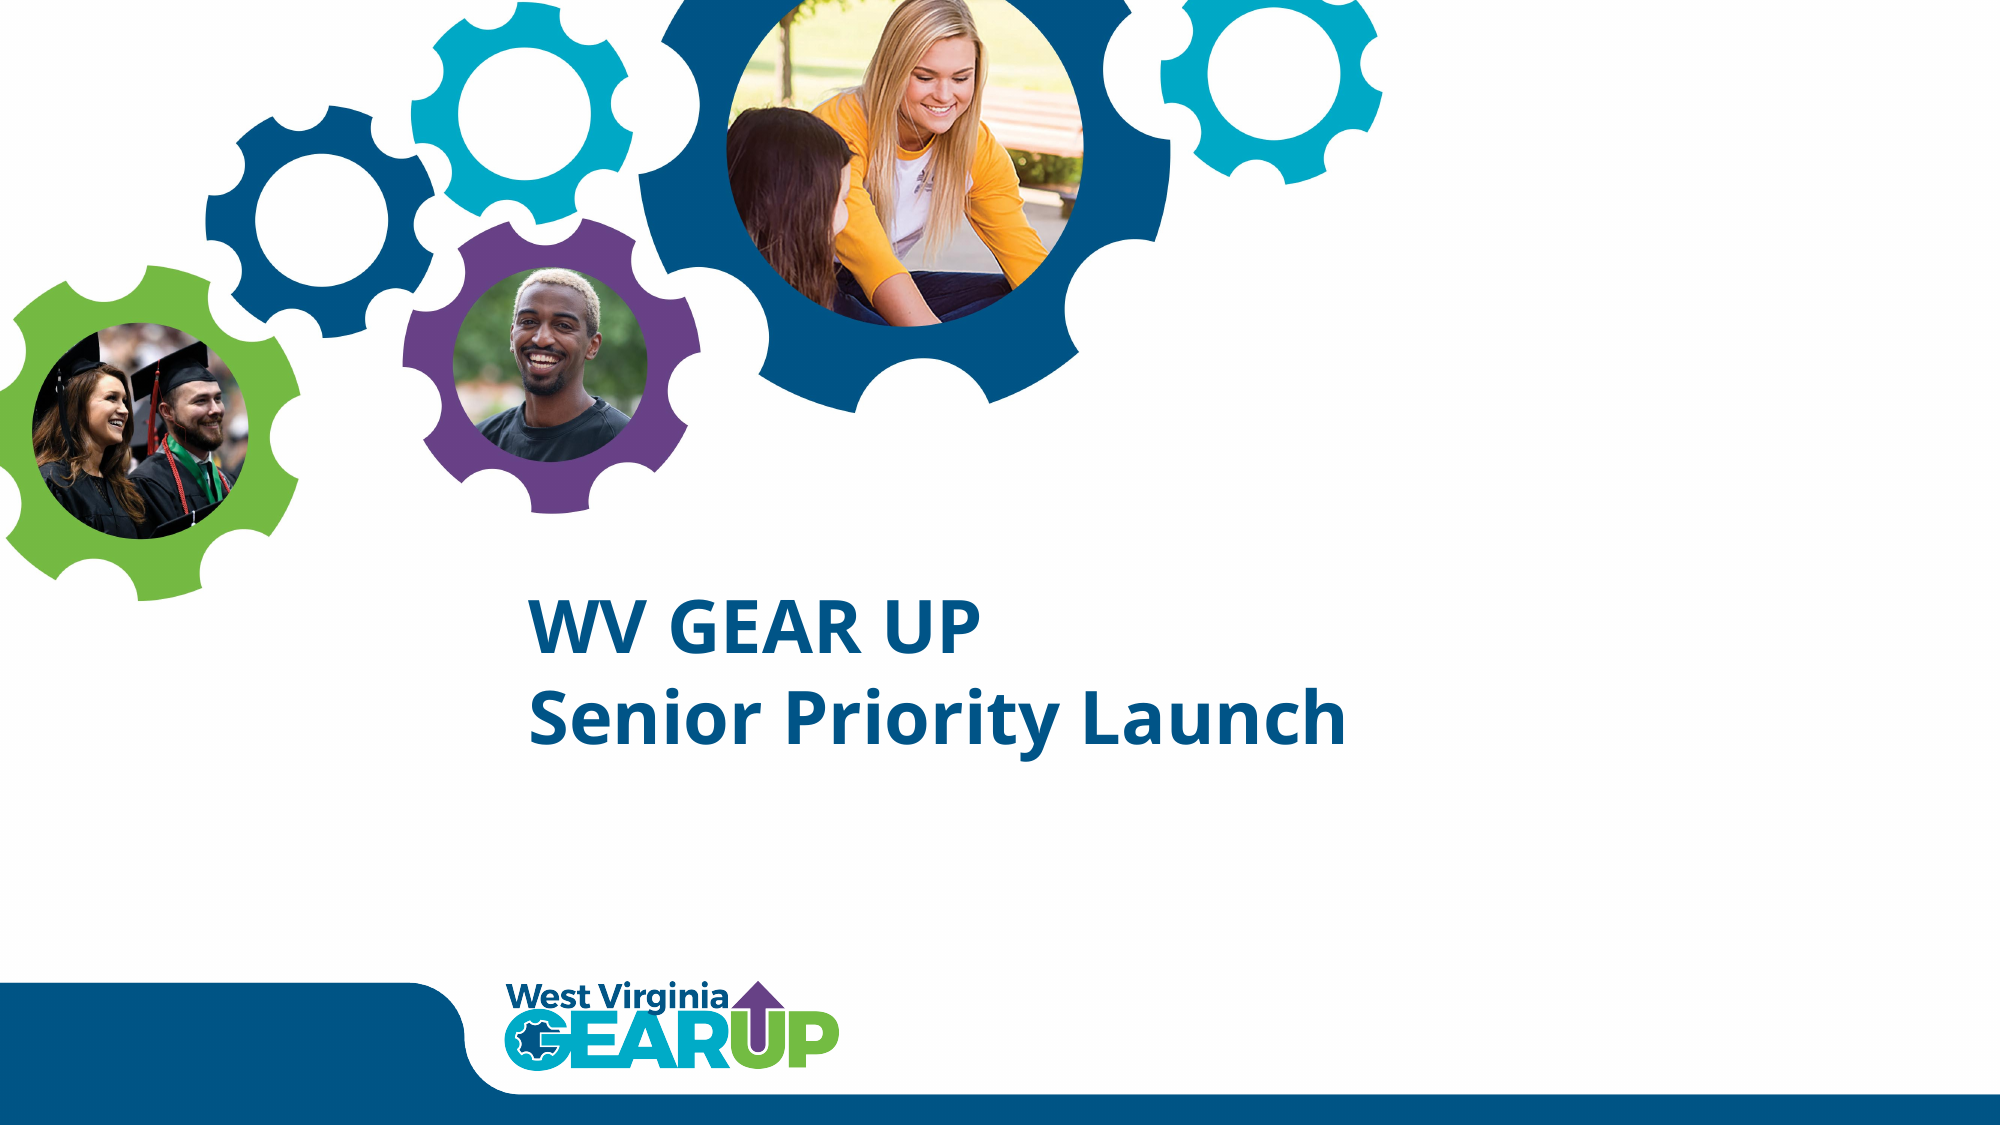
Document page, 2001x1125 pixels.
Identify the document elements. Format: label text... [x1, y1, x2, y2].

text_box WV GEAR UP Senior Priority Launch [513, 571, 2000, 964]
picture [0, 0, 2000, 1125]
